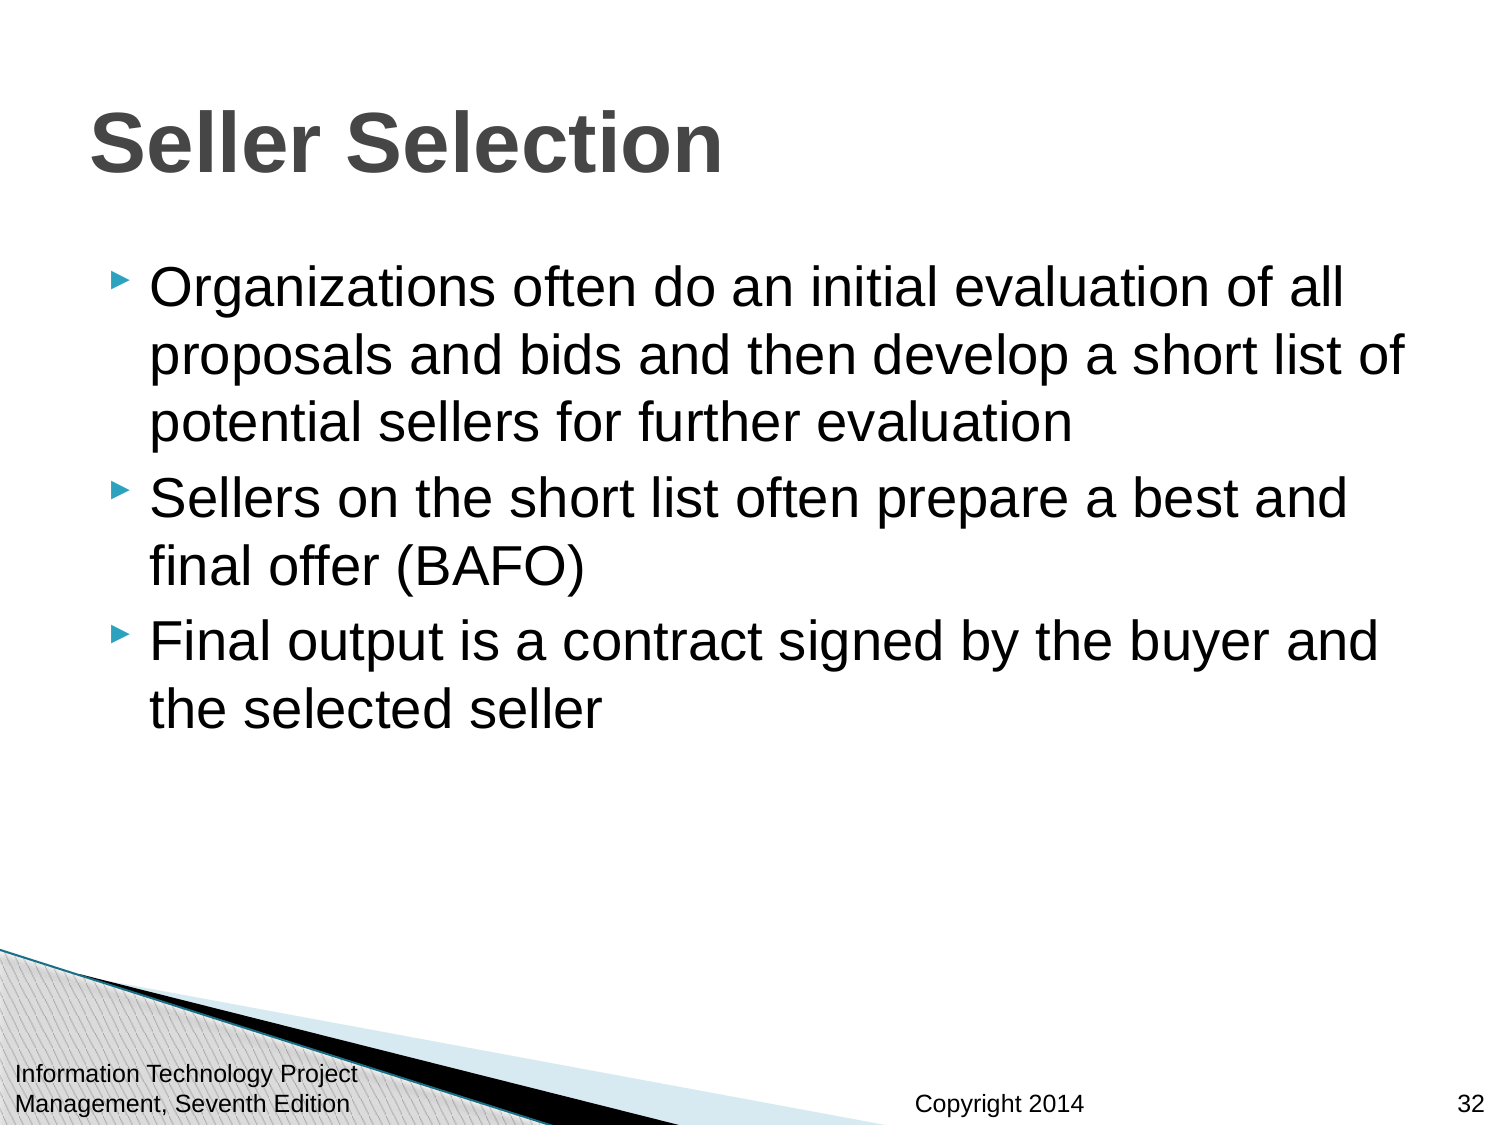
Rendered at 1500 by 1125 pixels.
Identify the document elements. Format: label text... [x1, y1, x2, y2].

slide_number 32 [1408, 1065, 1500, 1125]
title Seller Selection [75, 45, 1425, 233]
list Organizations often do an initial evaluation of all proposals and bids and then develop a short list of potential sellers for further evaluation Sellers on the short list often prepare a best and final offer (BAFO) Final output is a contract signed by the buyer and the selected seller [74, 242, 1426, 986]
footer Information Technology Project Management, Seventh Edition [0, 1065, 425, 1125]
